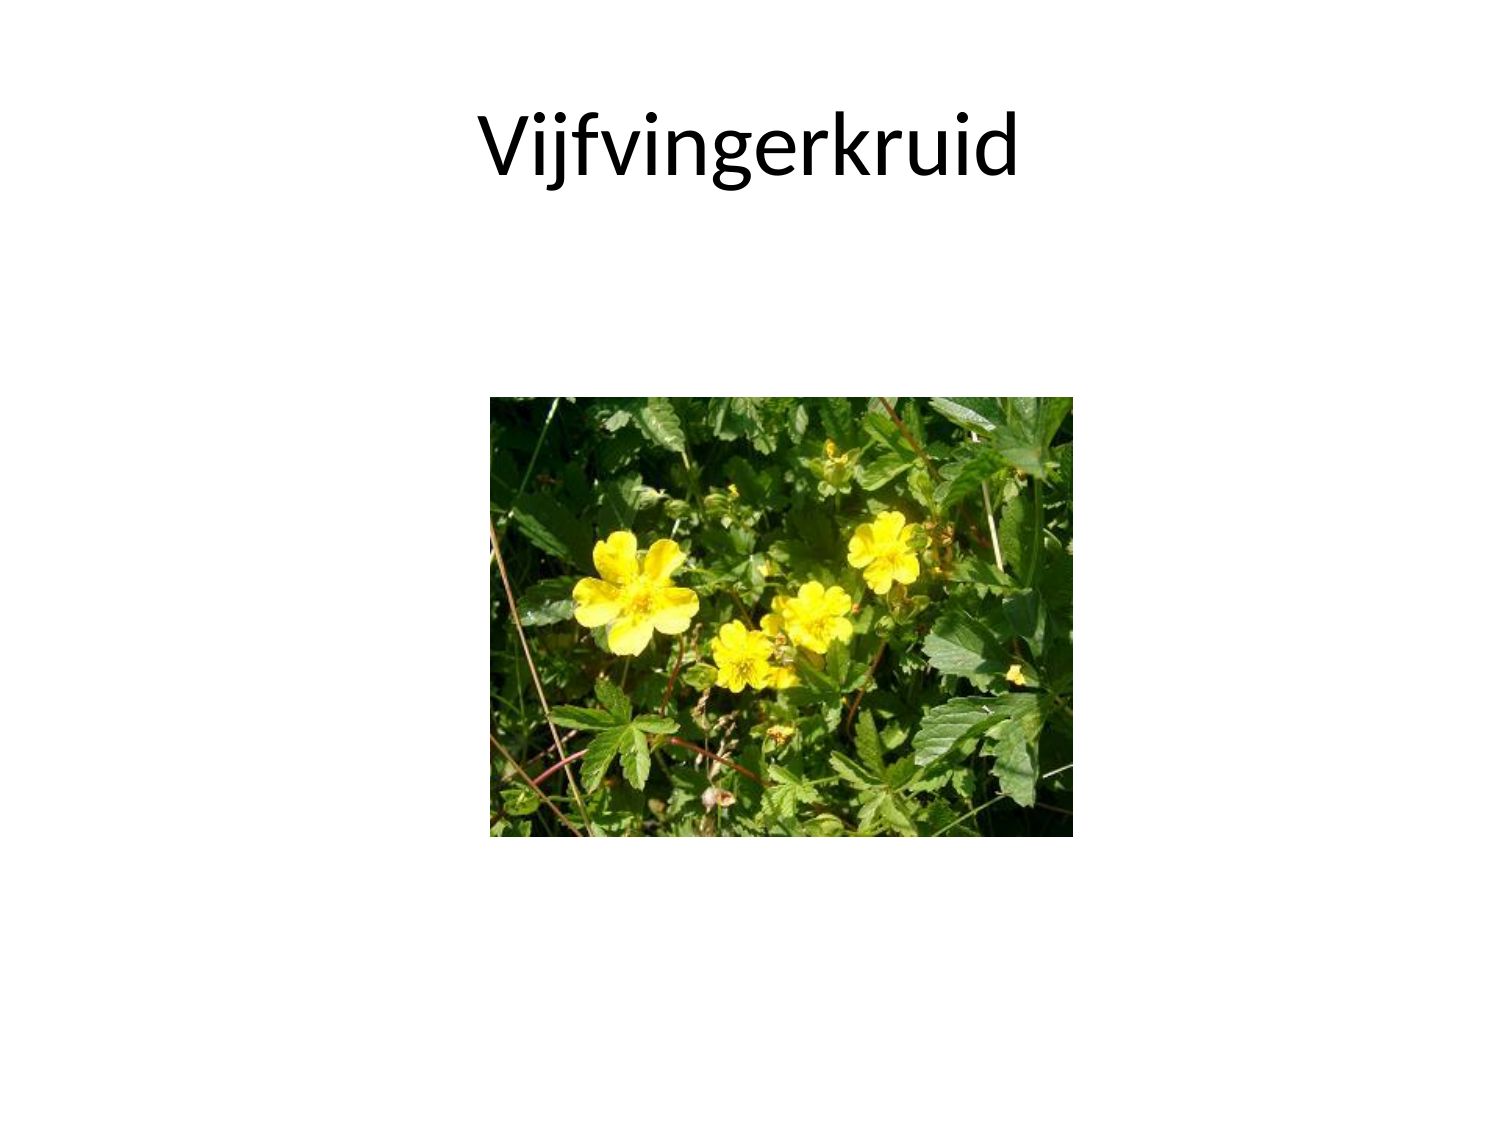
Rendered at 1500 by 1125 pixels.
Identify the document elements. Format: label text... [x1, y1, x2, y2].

title Vijfvingerkruid [75, 45, 1425, 233]
picture [489, 396, 1074, 837]
